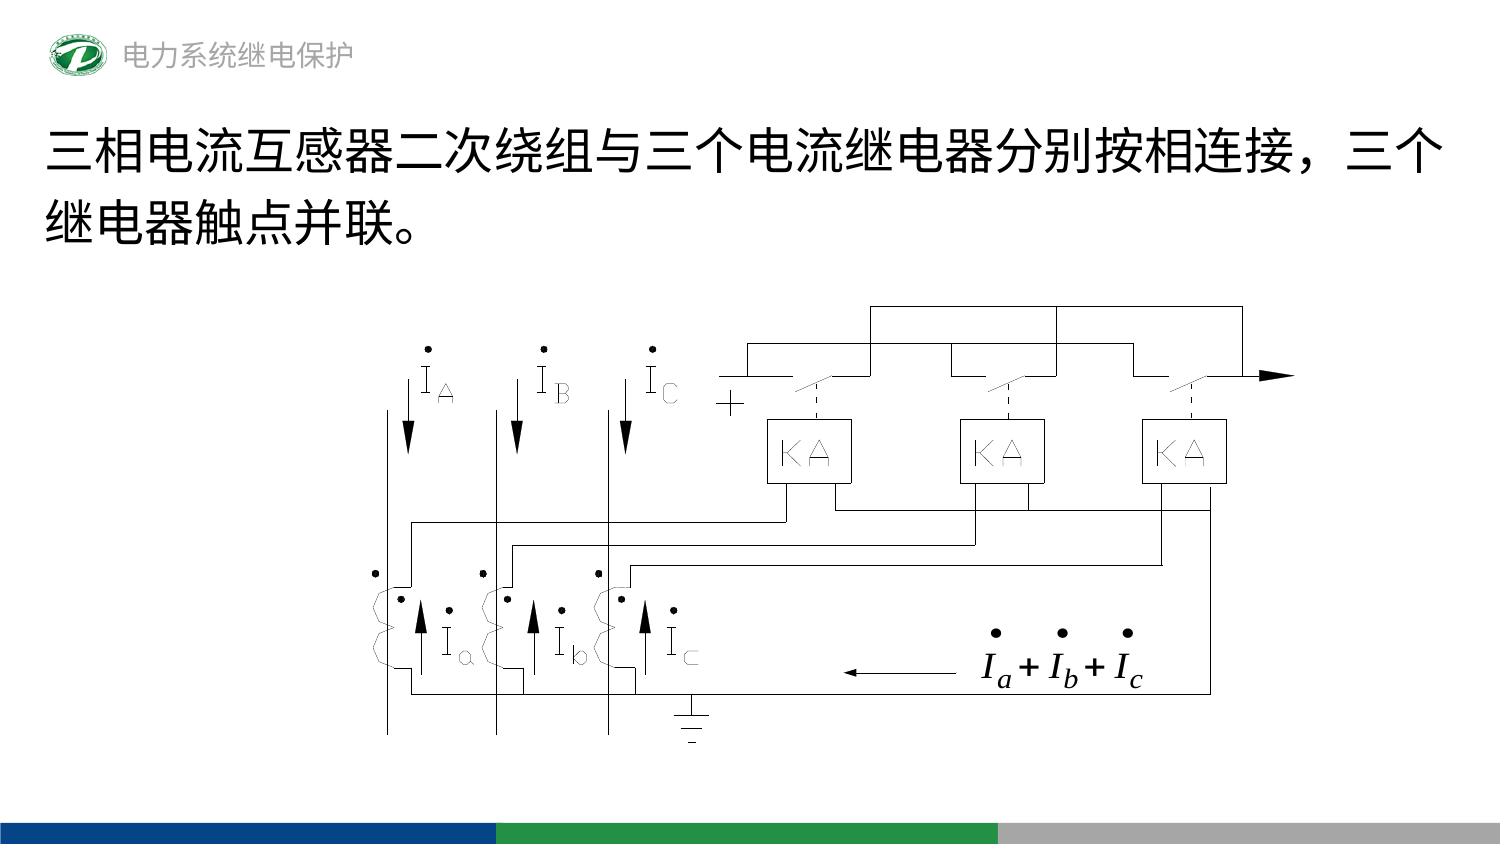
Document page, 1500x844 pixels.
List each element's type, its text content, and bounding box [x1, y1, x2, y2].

text_box [494, 821, 996, 844]
text_box 三相电流互感器二次绕组与三个电流继电器分别按相连接，三个继电器触点并联。 [29, 100, 1471, 260]
text_box [0, 821, 494, 844]
picture [312, 255, 1327, 808]
picture [41, 19, 118, 91]
text_box 电力系统继电保护 [122, 29, 370, 80]
text_box [996, 821, 1500, 844]
